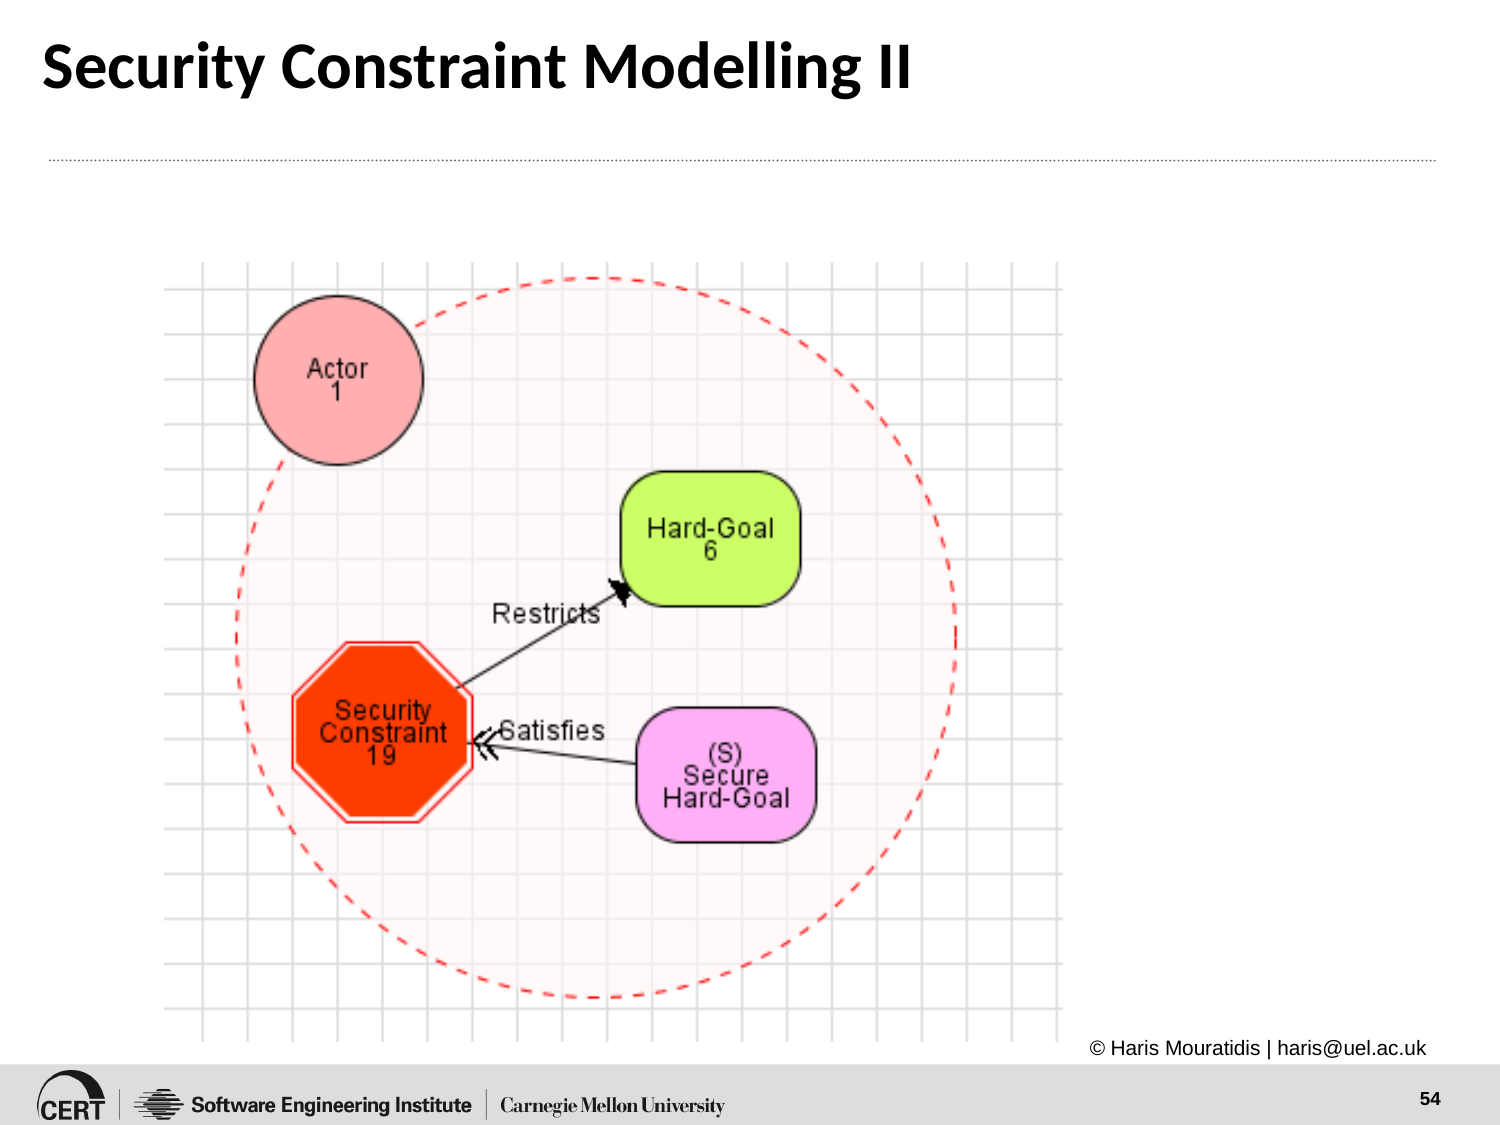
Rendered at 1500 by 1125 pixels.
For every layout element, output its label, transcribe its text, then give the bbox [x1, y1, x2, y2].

picture [163, 262, 1063, 1043]
title Security Constraint Modelling II [42, 37, 1434, 155]
text_box © Haris Mouratidis | haris@uel.ac.uk [1074, 1027, 1500, 1075]
picture [37, 1069, 725, 1122]
